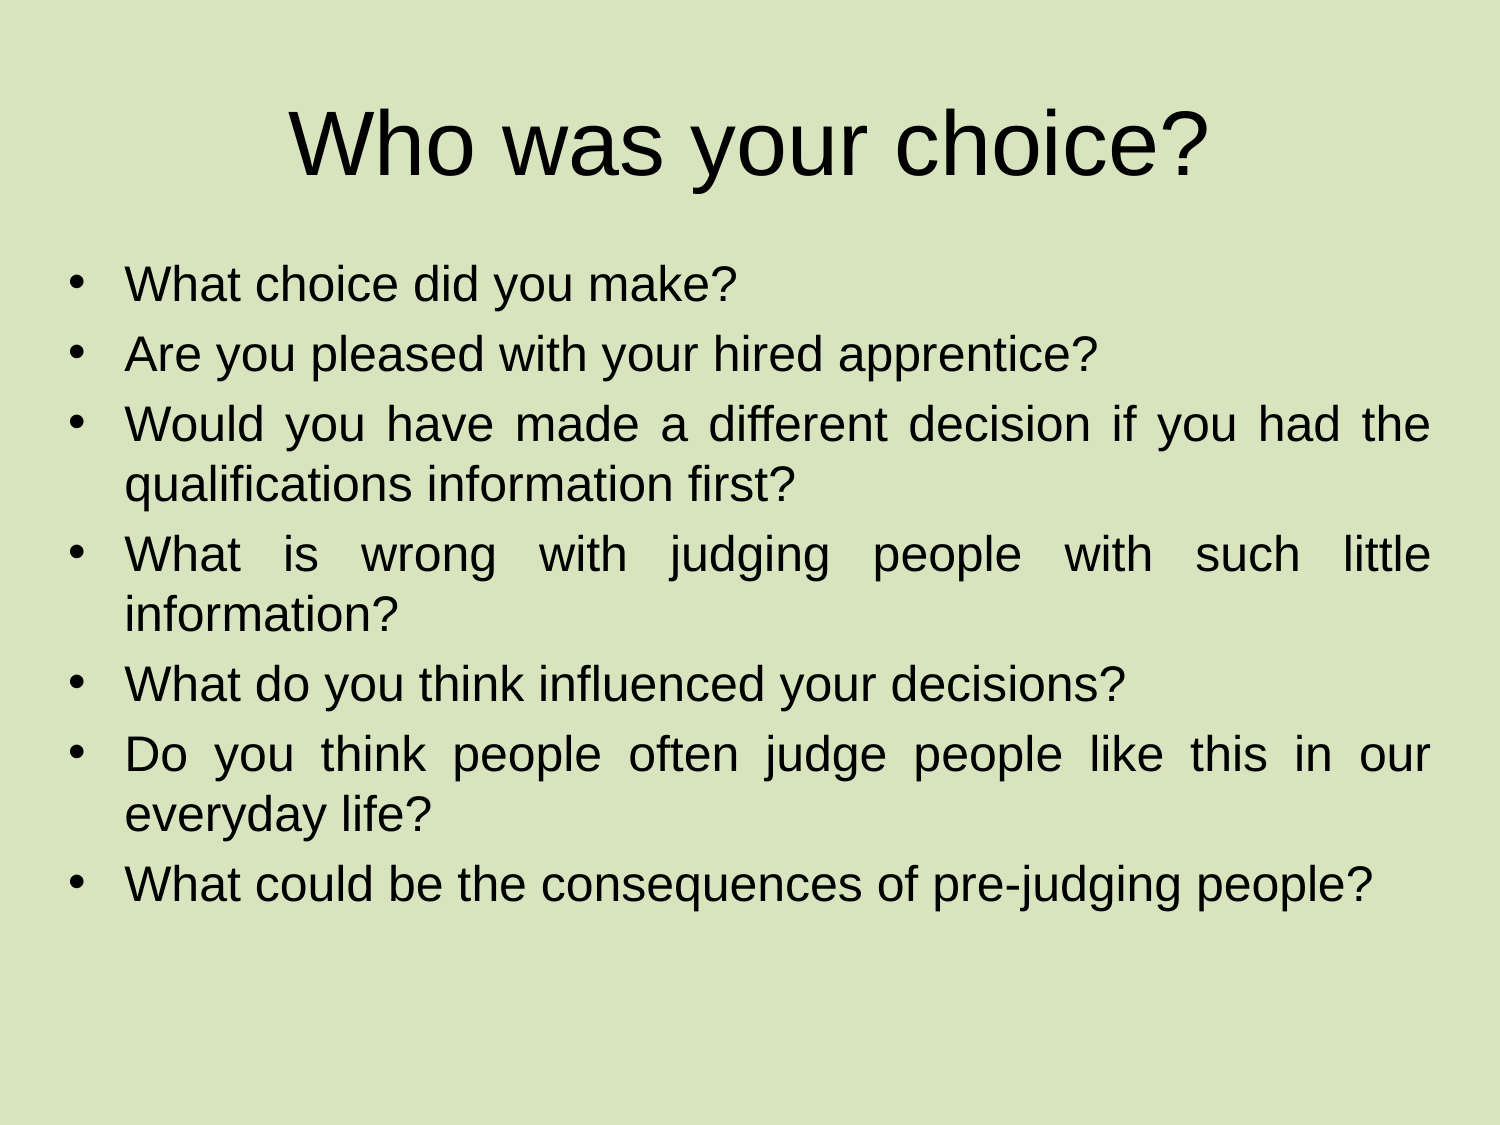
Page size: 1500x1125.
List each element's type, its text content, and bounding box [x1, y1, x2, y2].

title Who was your choice? [75, 45, 1425, 233]
list What choice did you make? Are you pleased with your hired apprentice? Would you have made a different decision if you had the qualifications information first? What is wrong with judging people with such little information? What do you think influenced your decisions? Do you think people often judge people like this in our everyday life? What could be the consequences of pre-judging people? [53, 243, 1447, 1094]
